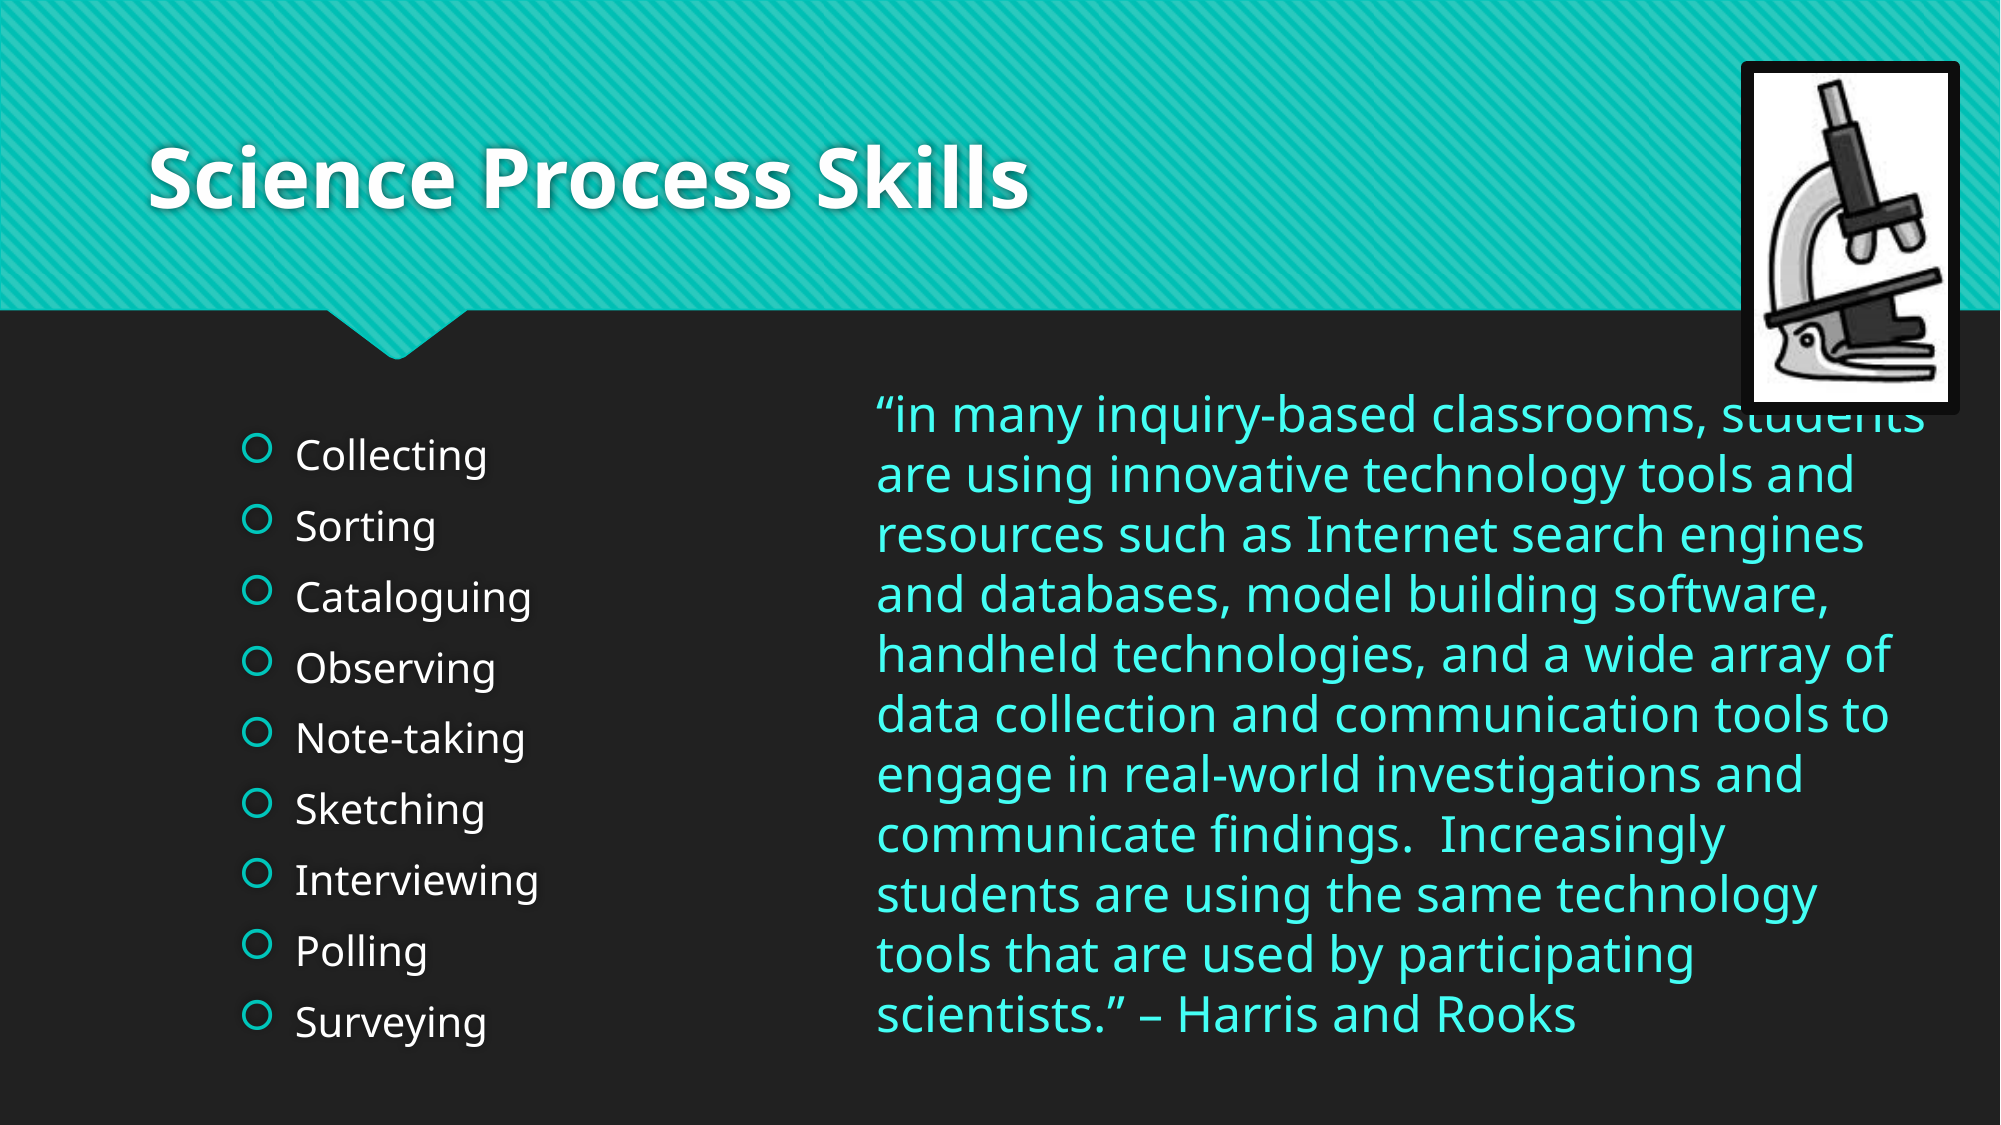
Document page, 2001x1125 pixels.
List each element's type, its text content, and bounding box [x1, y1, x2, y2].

list Collecting Sorting Cataloguing Observing Note-taking Sketching Interviewing Polling Surveying [223, 439, 665, 1036]
picture [1753, 73, 1948, 403]
title Science Process Skills [132, 73, 1741, 233]
text_box “in many inquiry-based classrooms, students are using innovative technology tools and resources such as Internet search engines and databases, model building software, handheld technologies, and a wide array of data collection and communication tools to engage in real-world investigations and communicate findings. Increasingly students are using the same technology tools that are used by participating scientists.” – Harris and Rooks [861, 375, 1948, 1051]
